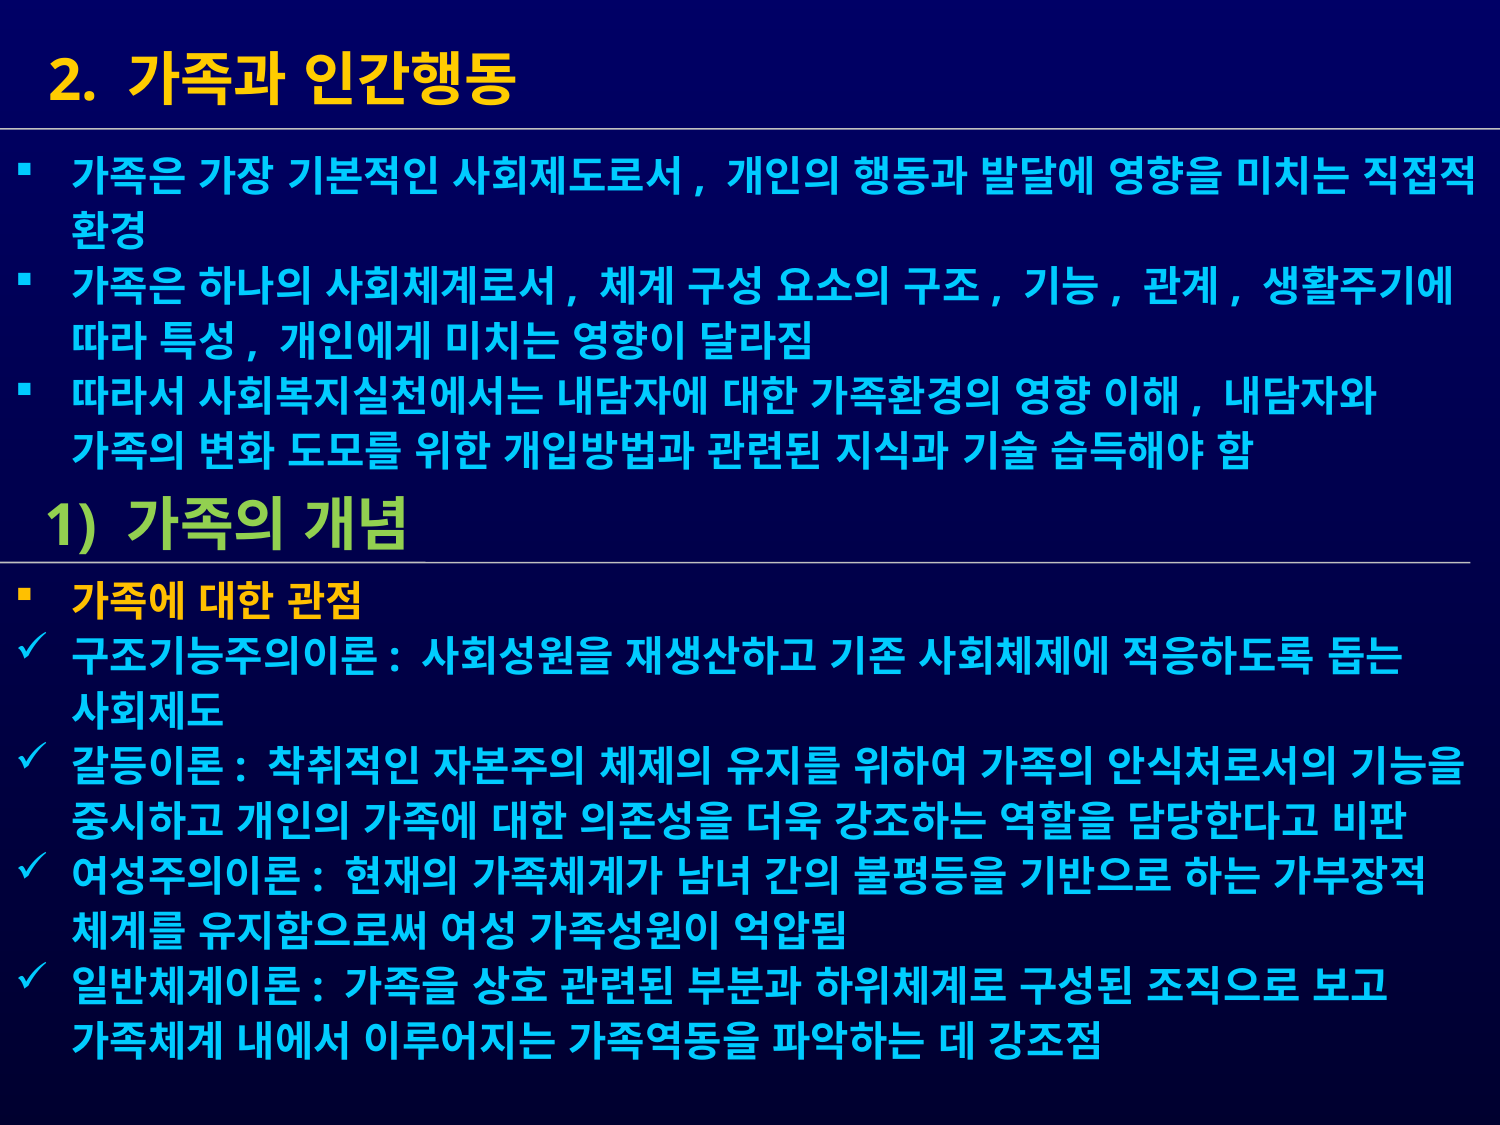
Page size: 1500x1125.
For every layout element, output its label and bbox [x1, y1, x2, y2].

text_box [0, 34, 1500, 1125]
